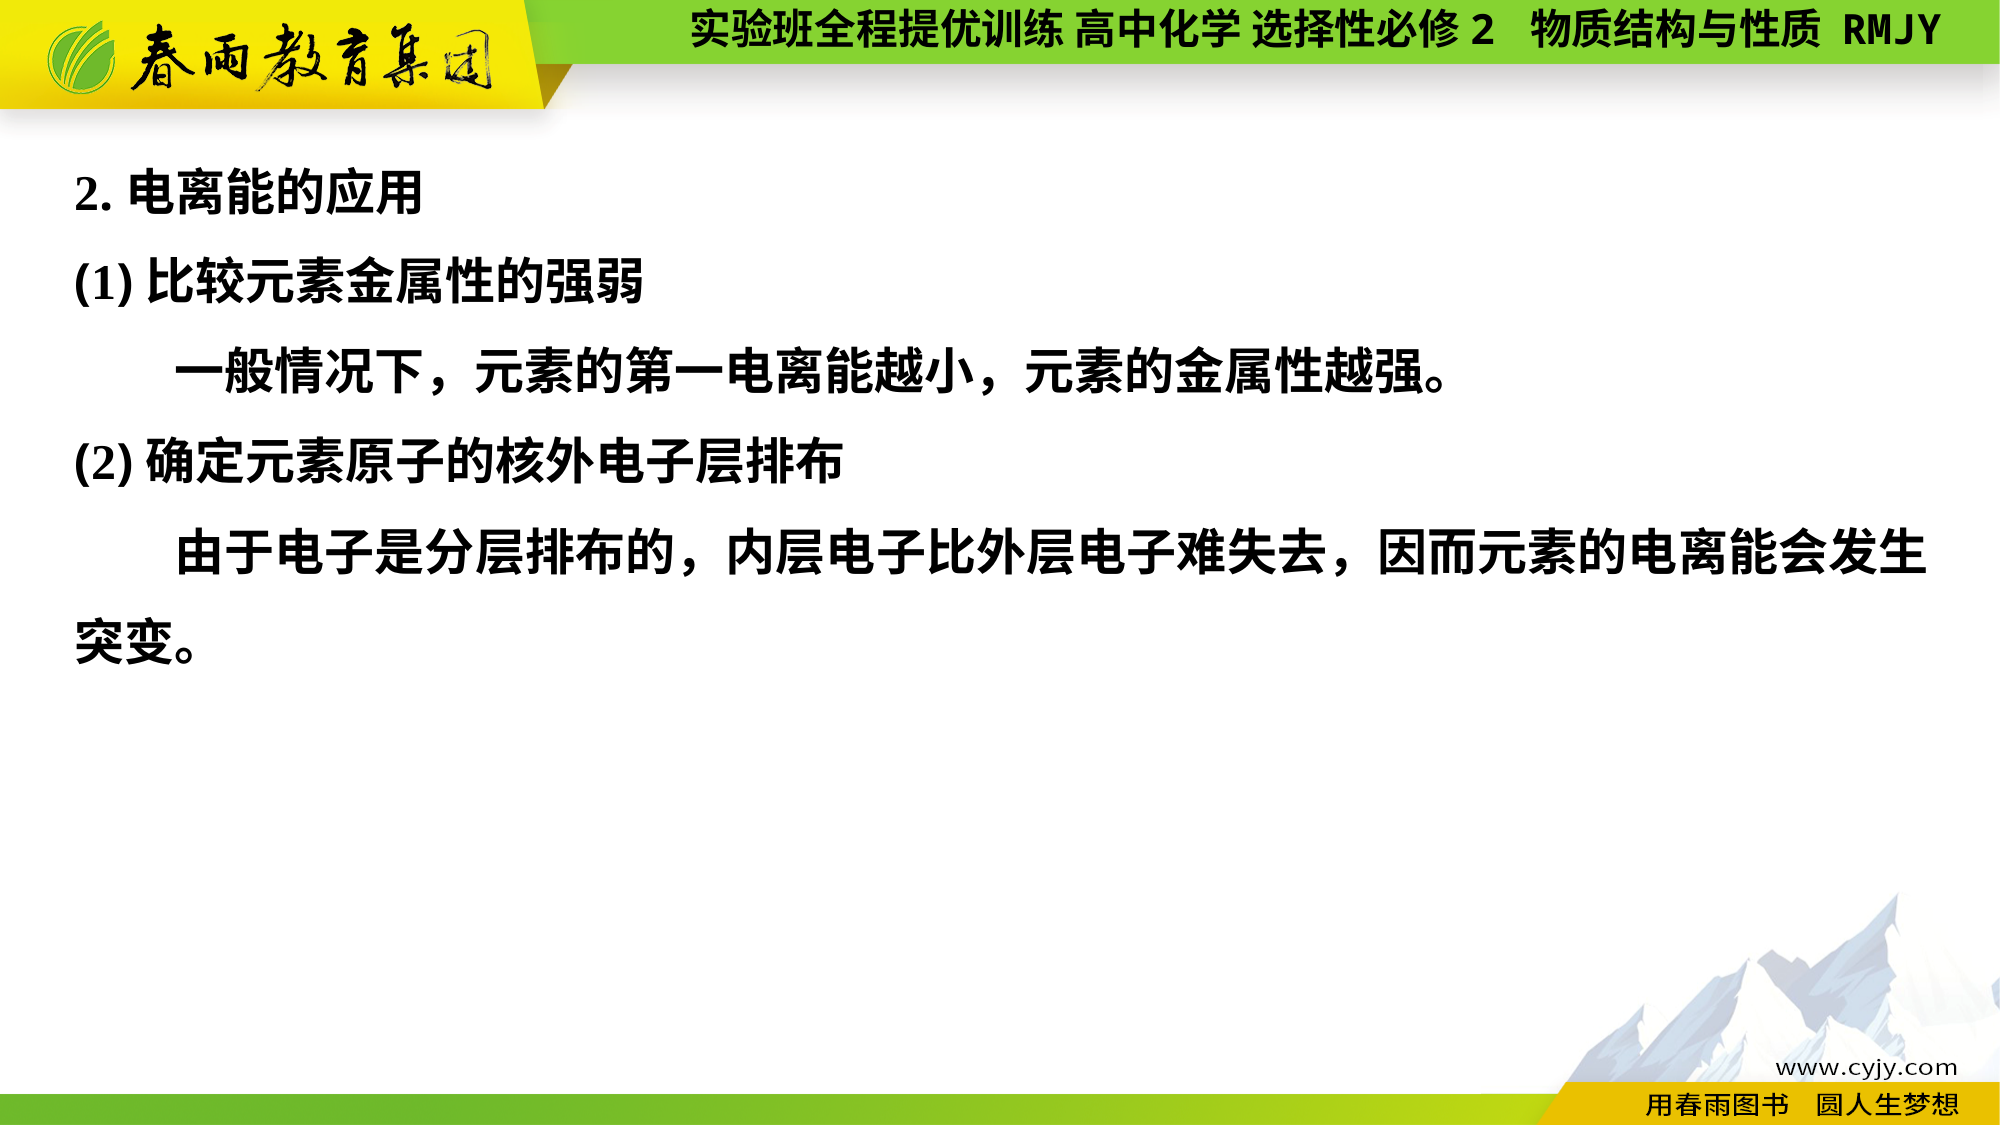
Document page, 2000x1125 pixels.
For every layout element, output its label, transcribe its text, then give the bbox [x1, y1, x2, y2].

picture [0, 0, 2000, 1125]
list 2.电离能的应用 (1)比较元素金属性的强弱 一般情况下，元素的第一电离能越小，元素的金属性越强。 (2)确定元素原子的核外电子层排布 由于电子是分层排布的，内层电子比外层电子难失去，因而元素的电离能会发生突变。 [59, 122, 1944, 672]
